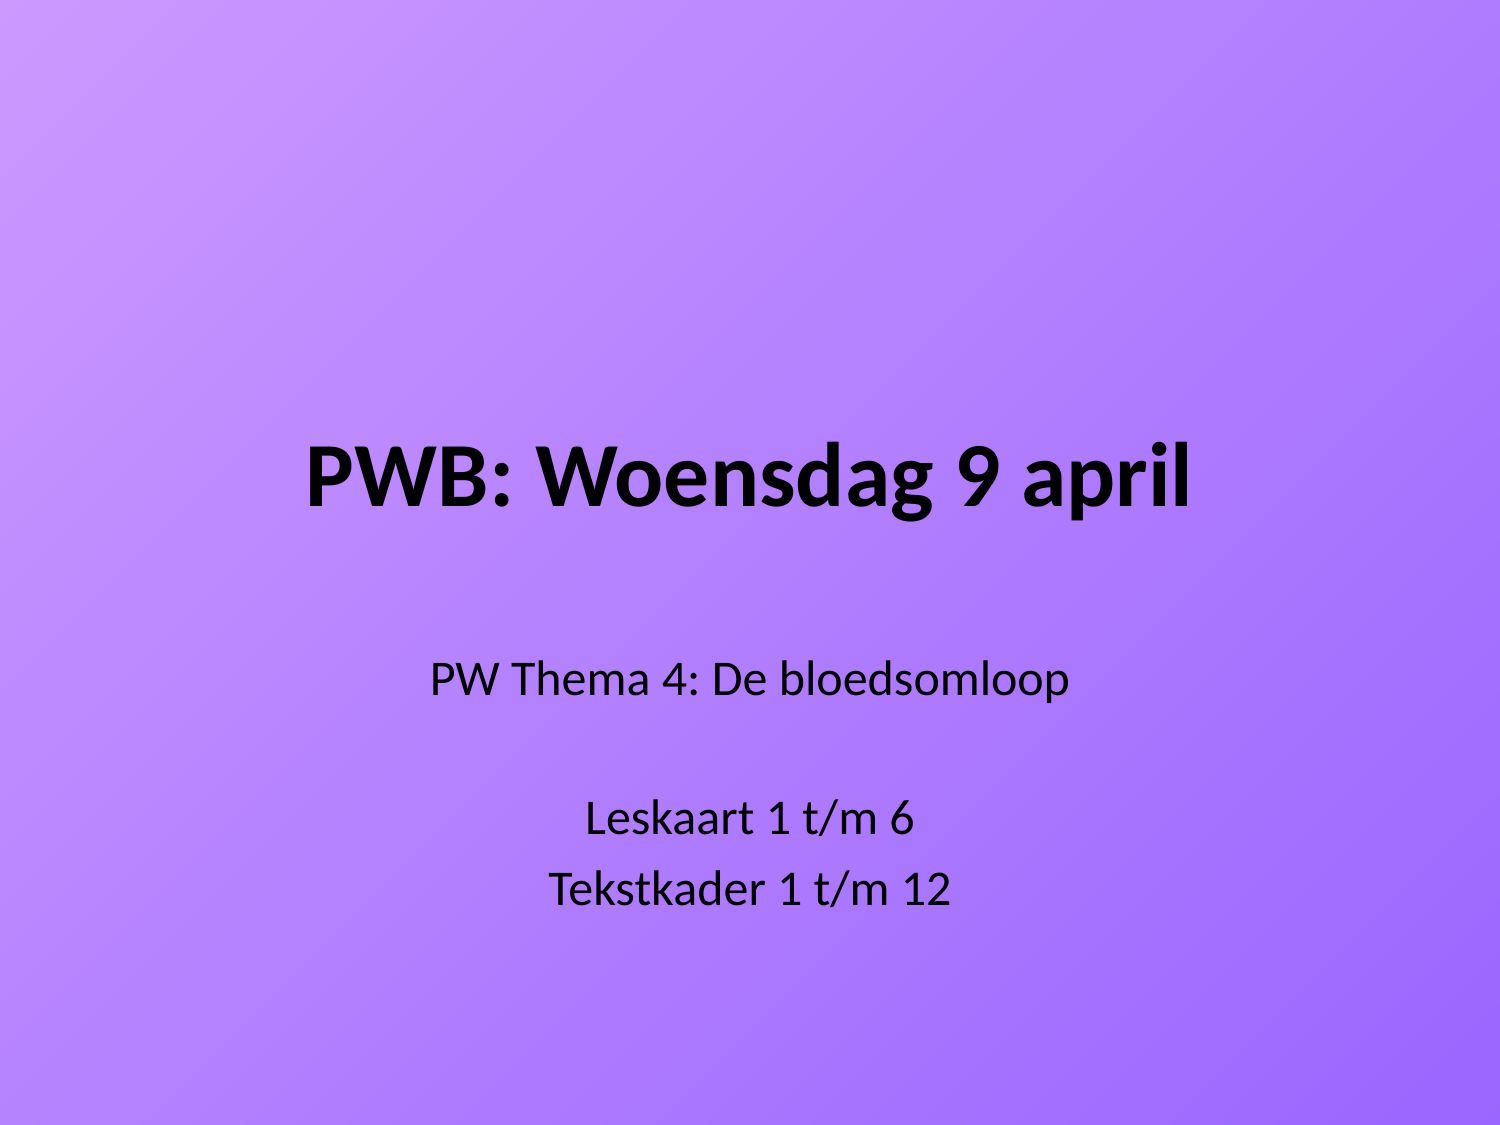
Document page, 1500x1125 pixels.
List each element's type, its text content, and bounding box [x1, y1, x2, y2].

title PWB: Woensdag 9 april [112, 349, 1388, 591]
subtitle PW Thema 4: De bloedsomloop Leskaart 1 t/m 6 Tekstkader 1 t/m 12 [225, 637, 1275, 925]
